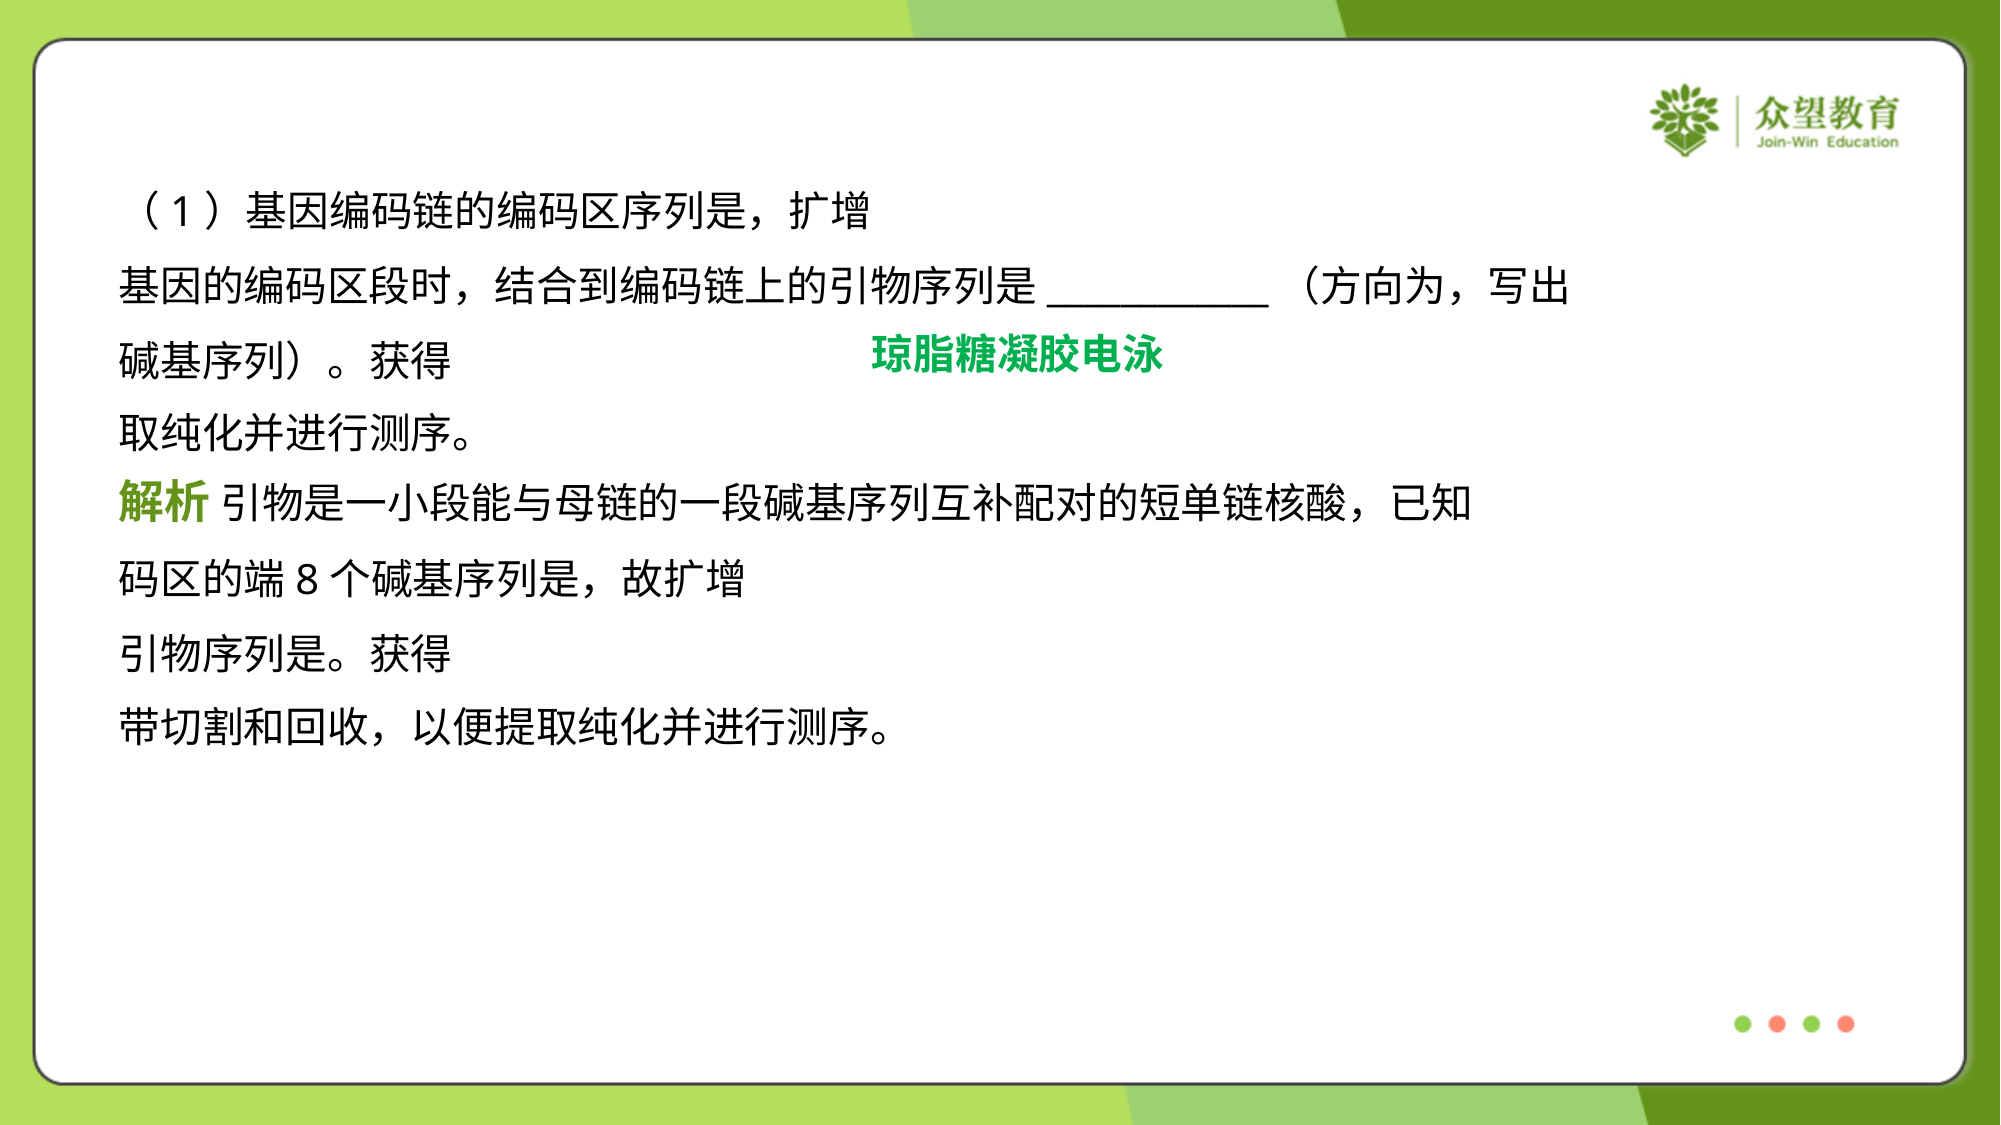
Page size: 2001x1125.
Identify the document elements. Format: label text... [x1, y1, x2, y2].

text_box 琼脂糖凝胶电泳 [857, 303, 1179, 371]
picture [0, 0, 2000, 1125]
